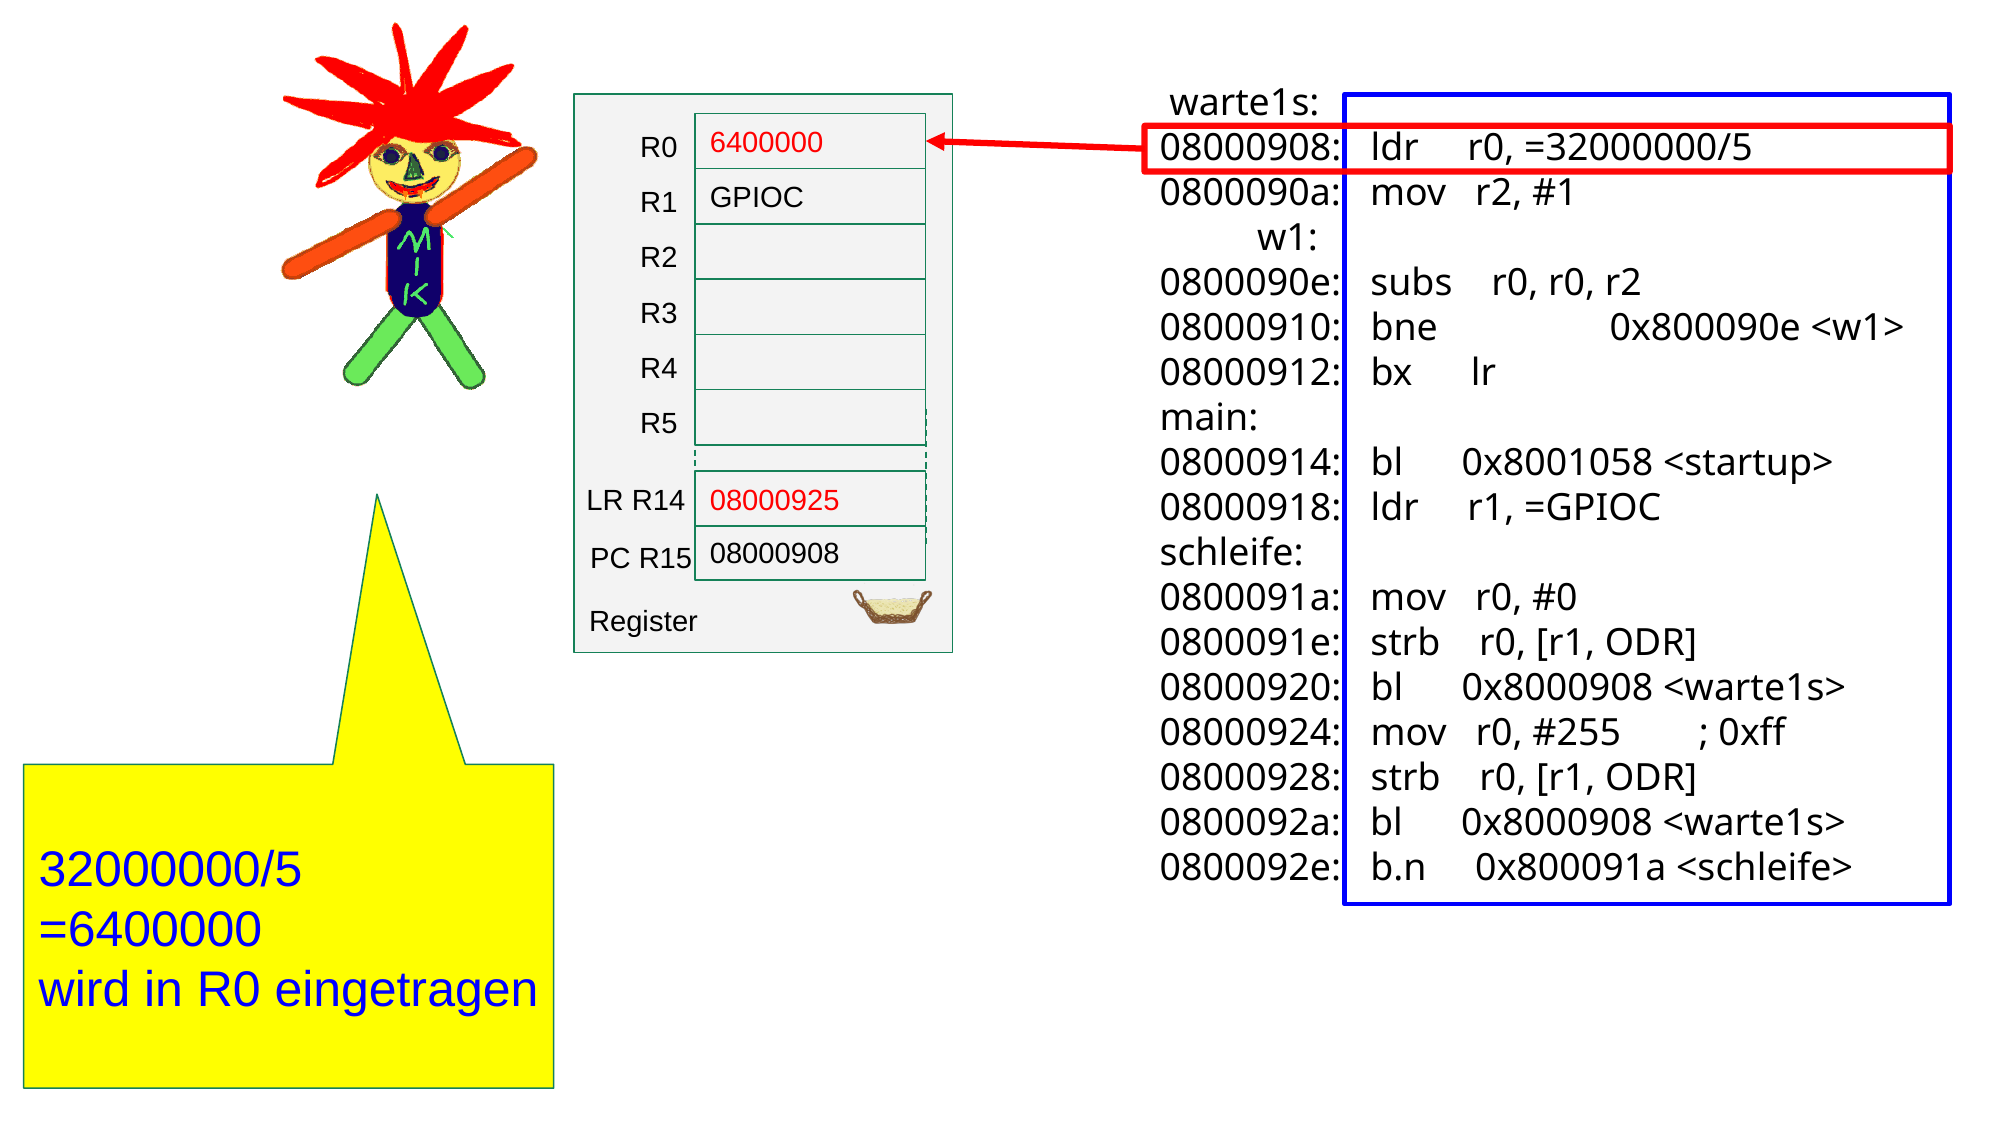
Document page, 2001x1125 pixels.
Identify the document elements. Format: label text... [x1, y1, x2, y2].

text_box [1144, 125, 1950, 172]
text_box 32000000/5 =6400000 wird in R0 eingetragen [23, 494, 554, 1089]
text_box warte1s: 08000908: ldr r0, =32000000/5 0800090a: mov r2, #1 w1: 0800090e: subs r0, r0, r2 08000910: bne 0x800090e <w1> 08000912: bx lr main: 08000914: bl 0x8001058 <startup> 08000918: ldr r1, =GPIOC schleife: 0800091a: mov r0, #0 0800091e: strb r0, [r1, ODR] 08000920: bl 0x8000908 <warte1s> 08000924: mov r0, #255 ; 0xff 08000928: strb r0, [r1, ODR] 0800092a: bl 0x8000908 <warte1s> 0800092e: b.n 0x800091a <schleife> [1144, 172, 1344, 904]
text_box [925, 140, 1145, 149]
picture [254, 13, 554, 399]
text_box [1344, 94, 1950, 125]
text_box warte1s: 08000908: ldr r0, =32000000/5 0800090a: mov r2, #1 w1: 0800090e: subs r0, r0, r2 08000910: bne 0x800090e <w1> 08000912: bx lr main: 08000914: bl 0x8001058 <startup> 08000918: ldr r1, =GPIOC schleife: 0800091a: mov r0, #0 0800091e: strb r0, [r1, ODR] 08000920: bl 0x8000908 <warte1s> 08000924: mov r0, #255 ; 0xff 08000928: strb r0, [r1, ODR] 0800092a: bl 0x8000908 <warte1s> 0800092e: b.n 0x800091a <schleife> [1144, 70, 1950, 125]
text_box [573, 93, 953, 653]
text_box [1344, 172, 1950, 904]
